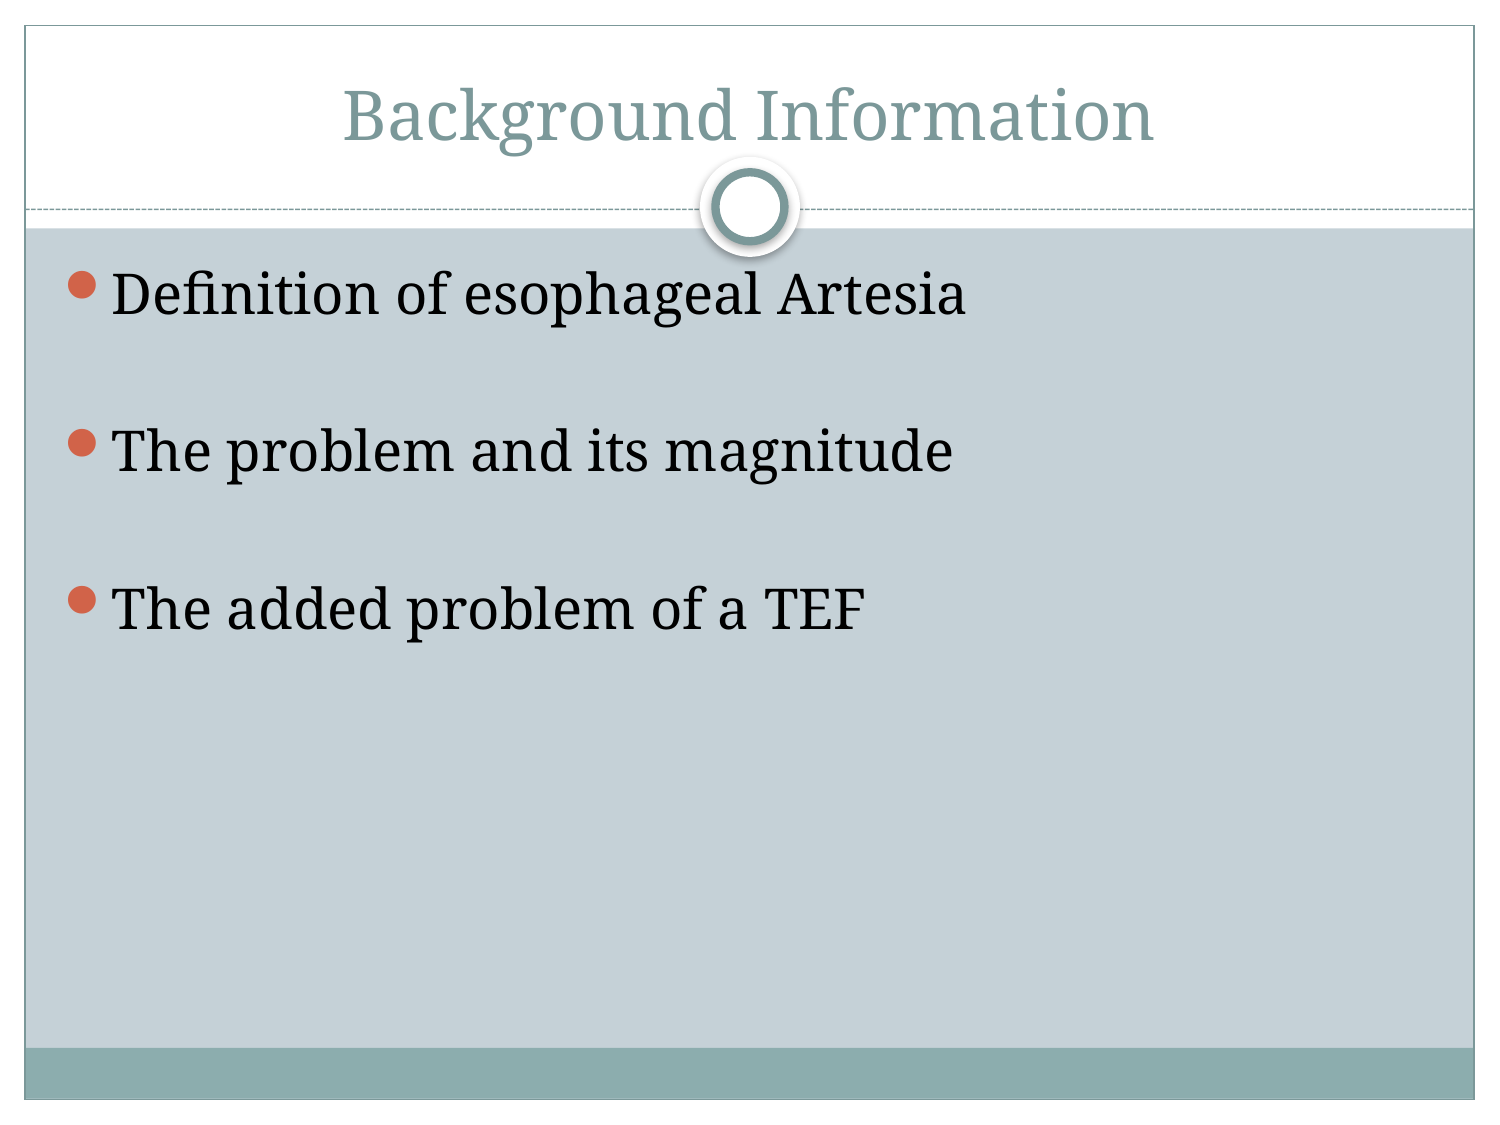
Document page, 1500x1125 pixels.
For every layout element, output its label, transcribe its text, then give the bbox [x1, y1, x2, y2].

list Definition of esophageal Artesia The problem and its magnitude The added problem of a TEF [49, 250, 1445, 1001]
title Background Information [49, 37, 1450, 162]
